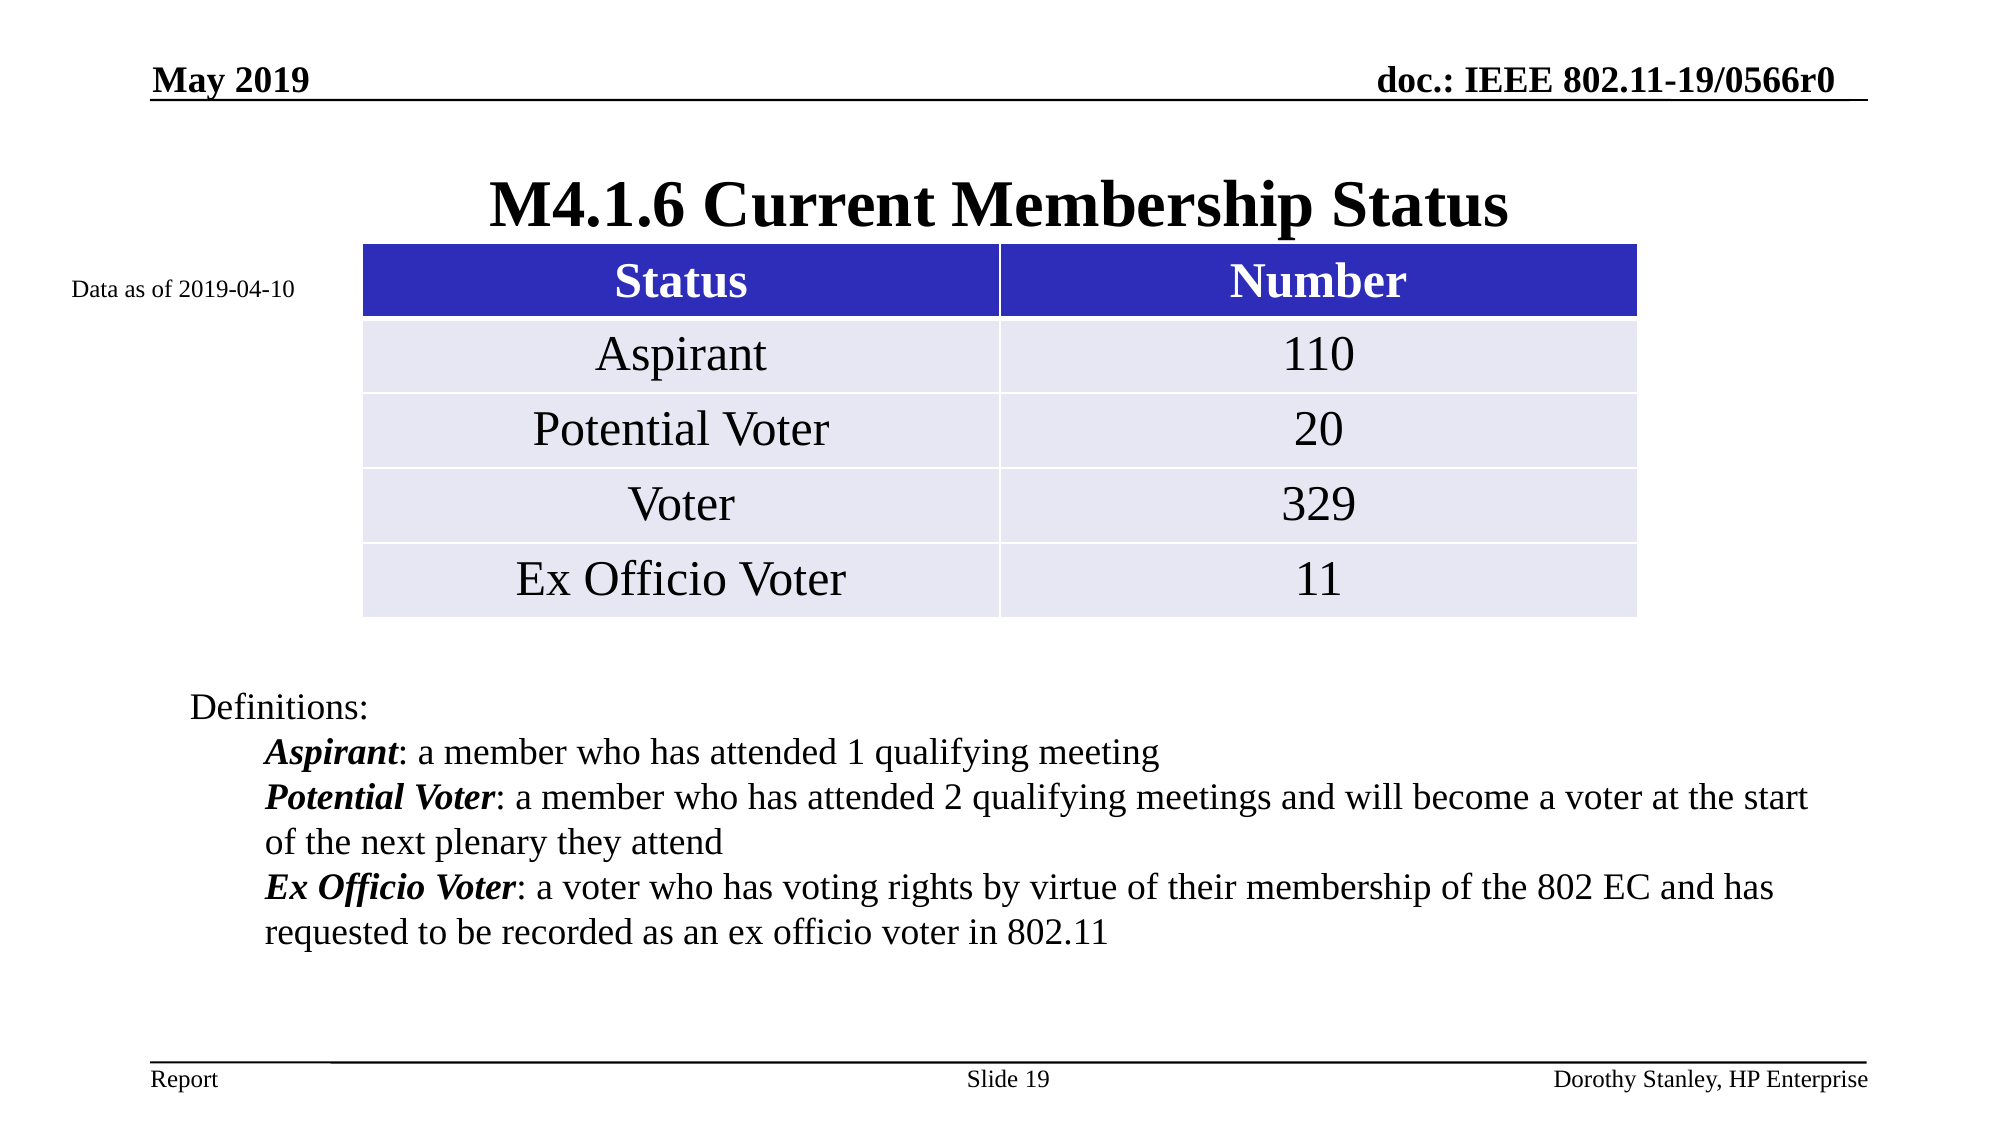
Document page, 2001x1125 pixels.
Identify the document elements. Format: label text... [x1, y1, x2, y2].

table_cell 329 [1001, 469, 1637, 542]
table_cell Voter [363, 469, 999, 542]
table_header Status [363, 244, 999, 316]
table_header Number [1001, 244, 1637, 316]
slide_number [152, 54, 406, 101]
text_box Definitions: Aspirant: a member who has attended 1 qualifying meeting Potential Voter: a member who has attended 2 qualifying meetings and will become a voter at the start of the next plenary they attend Ex Officio Voter: a voter who has voting rights by virtue of their membership of the 802 EC and has requested to be recorded as an ex officio voter in 802.11 [174, 674, 1850, 960]
footer Dorothy Stanley, HP Enterprise [1512, 1061, 1869, 1093]
table_cell 20 [1001, 394, 1637, 467]
slide_number Slide 19 [964, 1061, 1053, 1093]
table_cell 11 [1001, 544, 1637, 617]
table_cell 110 [1001, 321, 1637, 392]
table_cell Aspirant [363, 321, 999, 392]
table_cell Potential Voter [363, 394, 999, 467]
table_cell Ex Officio Voter [363, 544, 999, 617]
title M4.1.6 Current Membership Status [150, 112, 1850, 288]
text_box Data as of 2019-04-10 [56, 264, 362, 310]
